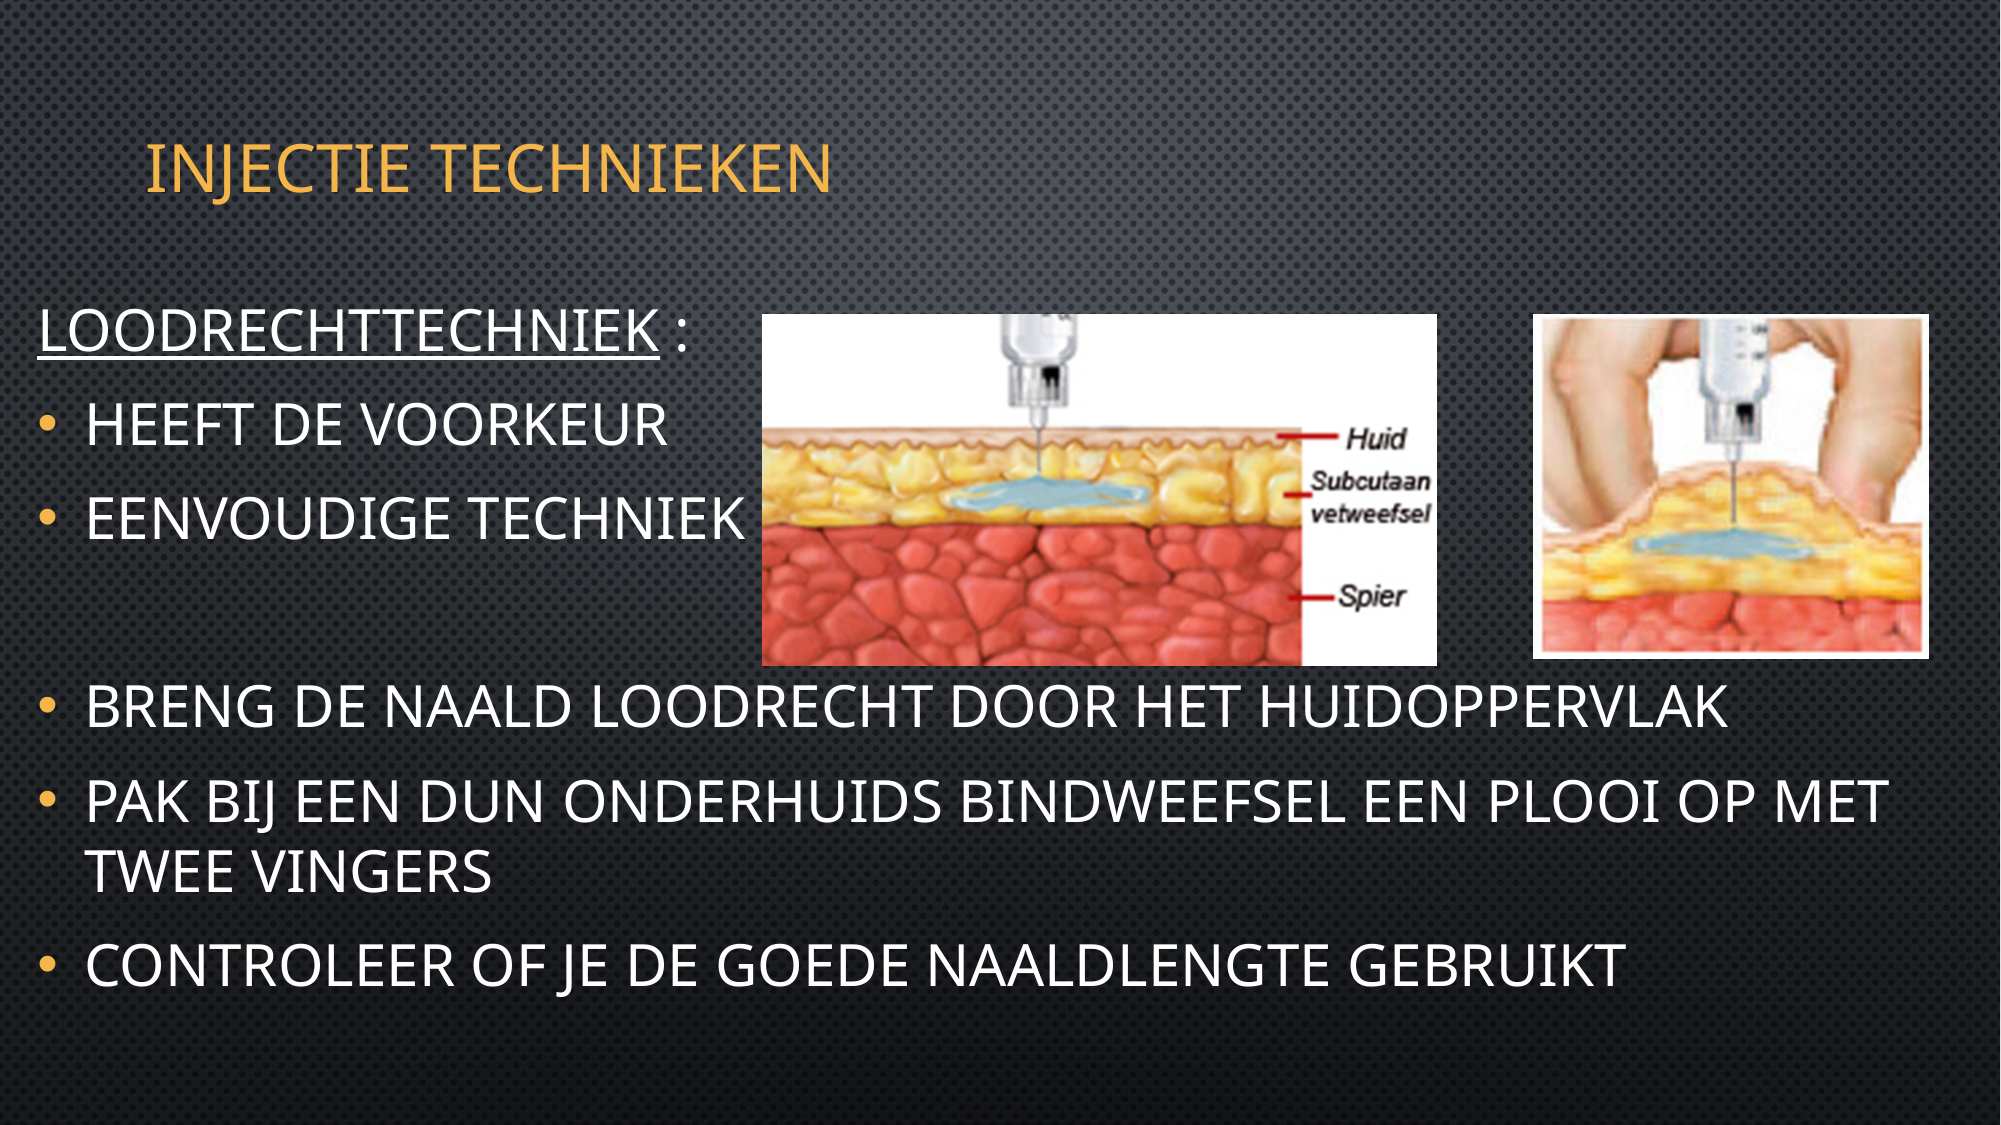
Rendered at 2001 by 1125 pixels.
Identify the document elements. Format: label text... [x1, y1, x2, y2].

title Injectie technieken [130, 9, 1756, 322]
list Loodrechttechniek : Heeft de voorkeur Eenvoudige techniek breng de naald loodrecht door het huidoppervlak pak bij een dun onderhuids bindweefsel een plooi op met twee vingers controleer of je de goede naaldlengte gebruikt [22, 459, 2000, 972]
picture [1533, 314, 1929, 660]
picture [762, 314, 1437, 666]
